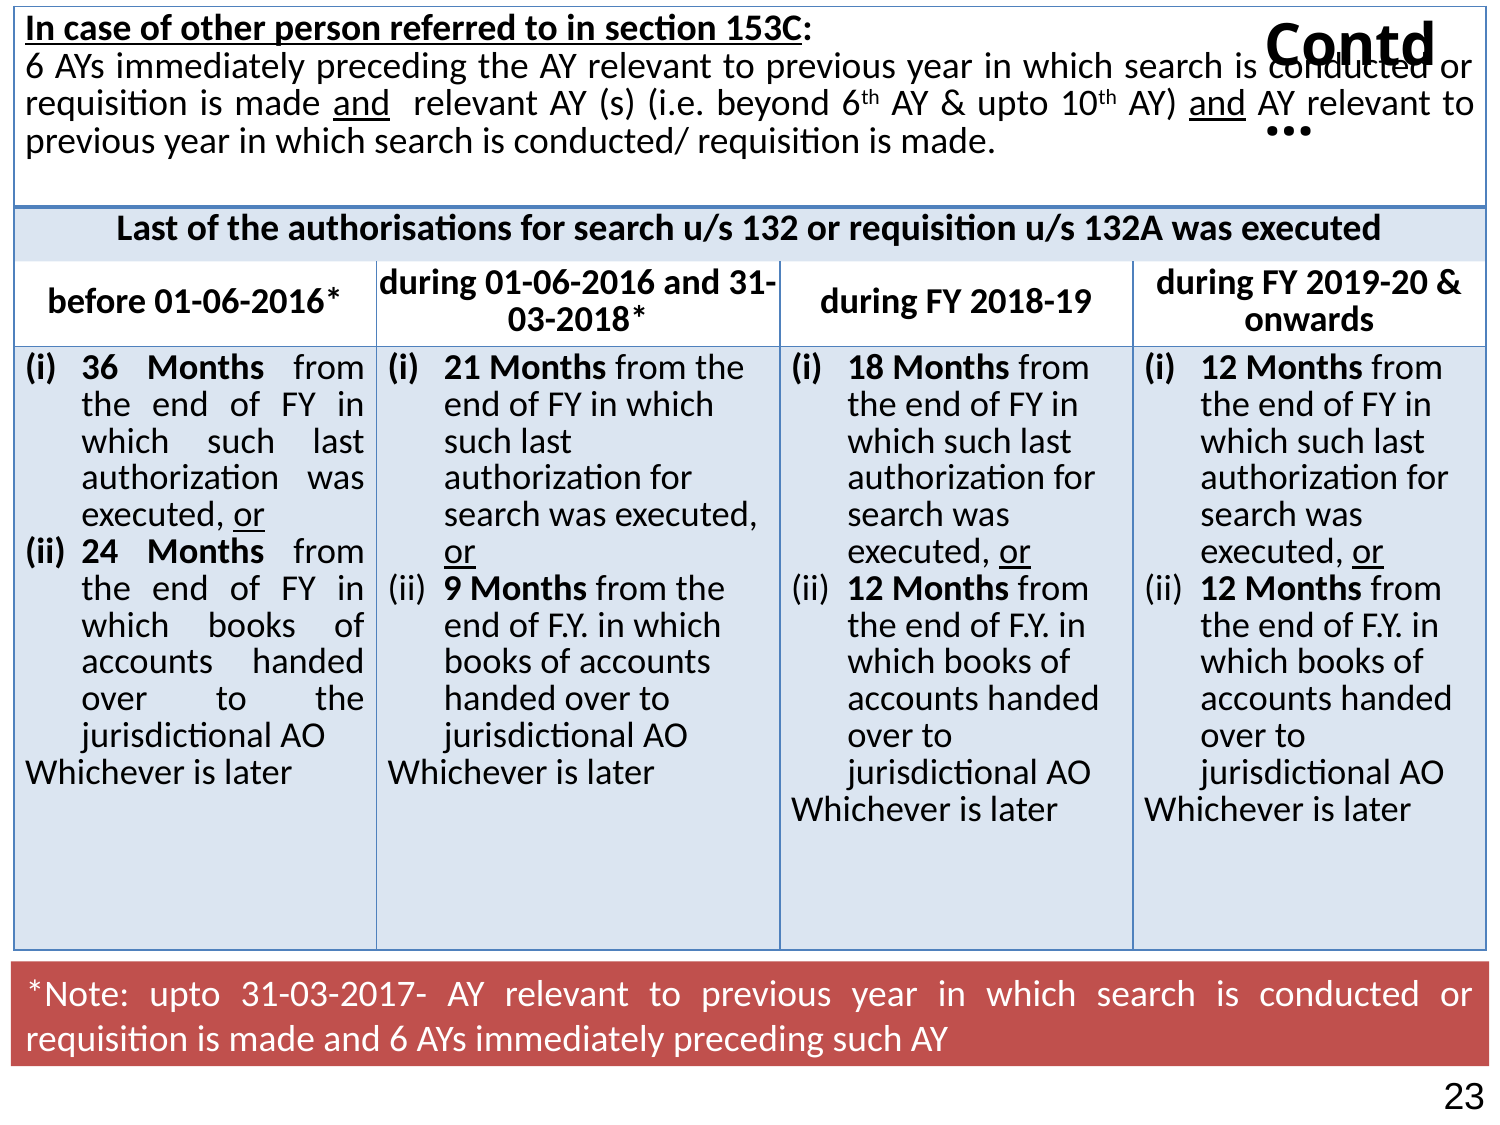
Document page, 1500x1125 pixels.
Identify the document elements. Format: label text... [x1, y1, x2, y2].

table_cell before 01-06-2016* [15, 261, 376, 346]
text_box *Note: upto 31-03-2017- AY relevant to previous year in which search is conducted or requisition is made and 6 AYs immediately preceding such AY [10, 961, 1490, 1067]
table_cell 18 Months from the end of FY in which such last authorization for search was executed, or (ii) 12 Months from the end of F.Y. in which books of accounts handed over to jurisdictional AO Whichever is later [781, 347, 1132, 949]
table_cell 36 Months from the end of FY in which such last authorization was executed, or 24 Months from the end of FY in which books of accounts handed over to the jurisdictional AO Whichever is later [15, 347, 376, 949]
table_cell during FY 2018-19 [781, 261, 1132, 346]
table_cell 12 Months from the end of FY in which such last authorization for search was executed, or (ii) 12 Months from the end of F.Y. in which books of accounts handed over to jurisdictional AO Whichever is later [1134, 347, 1485, 949]
table_header In case of other person referred to in section 153C: 6 AYs immediately preceding the AY relevant to previous year in which search is conducted or requisition is made and relevant AY (s) (i.e. beyond 6th AY & upto 10th AY) and AY relevant to previous year in which search is conducted/ requisition is made. [15, 7, 1485, 205]
table_cell 21 Months from the end of FY in which such last authorization for search was executed, or (ii) 9 Months from the end of F.Y. in which books of accounts handed over to jurisdictional AO Whichever is later [377, 347, 779, 949]
text_box Contd… [1249, 0, 1498, 155]
table_cell Last of the authorisations for search u/s 132 or requisition u/s 132A was executed [15, 209, 1485, 261]
table_cell during FY 2019-20 & onwards [1134, 261, 1485, 346]
table_cell during 01-06-2016 and 31-03-2018* [377, 261, 779, 346]
slide_number 23 [1374, 1064, 1500, 1125]
